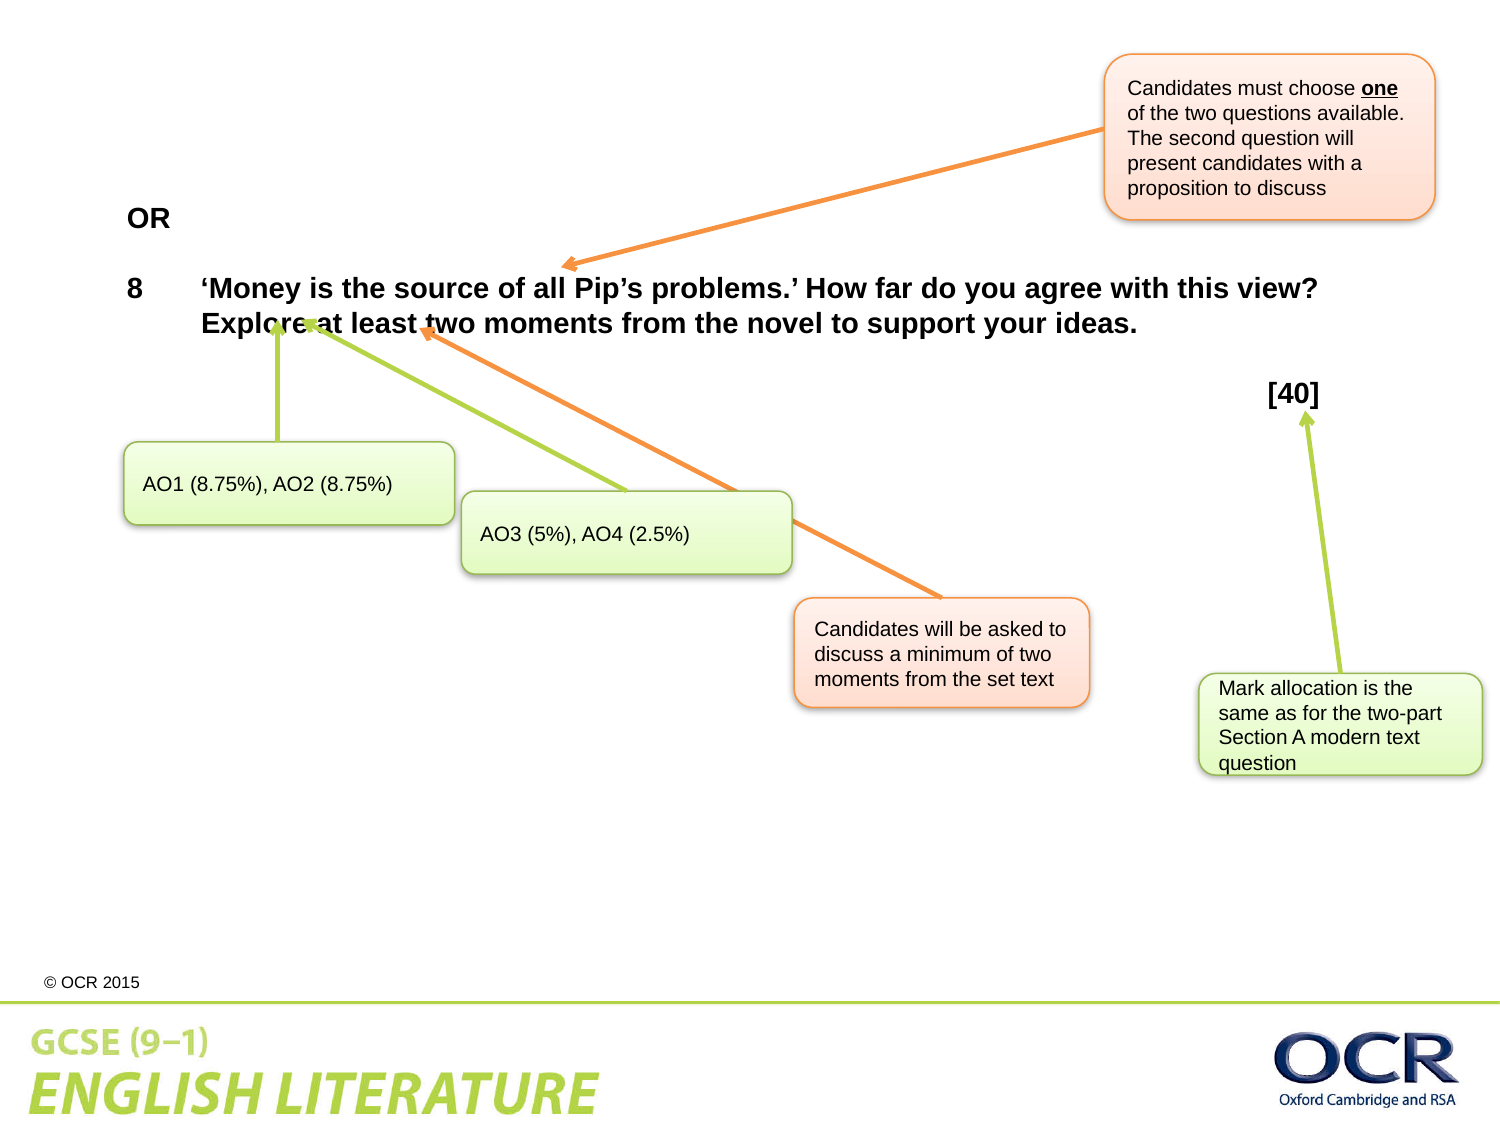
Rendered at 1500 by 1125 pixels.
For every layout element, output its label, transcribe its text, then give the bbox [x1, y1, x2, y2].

text_box AO1 (8.75%), AO2 (8.75%) [123, 441, 413, 526]
text_box Candidates will be asked to discuss a minimum of two moments from the set text [793, 597, 1091, 709]
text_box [560, 128, 1105, 268]
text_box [418, 327, 943, 599]
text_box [300, 319, 627, 492]
text_box Candidates must choose one of the two questions available. The second question will present candidates with a proposition to discuss [1103, 53, 1436, 221]
text_box Mark allocation is the same as for the two-part Section A modern text question [1198, 672, 1484, 776]
picture [0, 1001, 1500, 1125]
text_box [1304, 410, 1341, 674]
text_box OR 8 ‘Money is the source of all Pip’s problems.’ How far do you agree with this view? Explore at least two moments from the novel to support your ideas. [40] [112, 191, 1365, 417]
